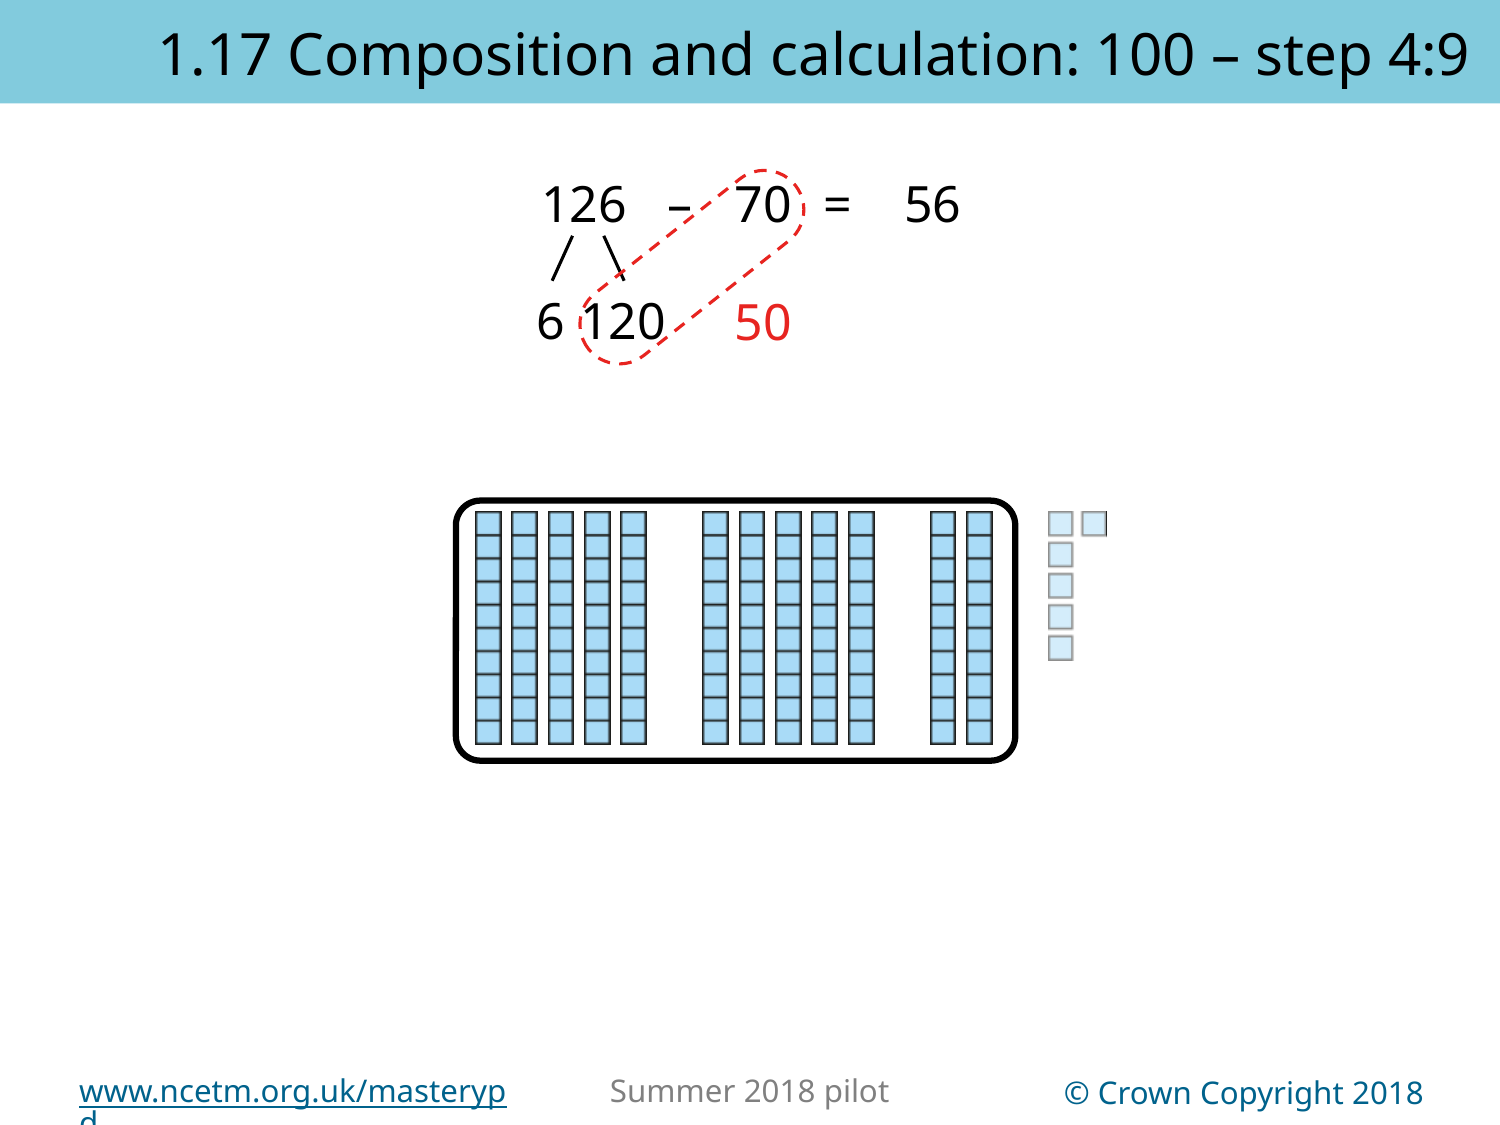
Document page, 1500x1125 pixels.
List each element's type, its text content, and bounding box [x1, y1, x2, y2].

text_box 70 [719, 164, 807, 240]
picture [1047, 511, 1108, 661]
list 1.17 Composition and calculation: 100 – step 4:9 [0, 0, 1500, 104]
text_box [551, 235, 573, 281]
text_box [579, 195, 790, 364]
text_box 50 [719, 282, 807, 358]
picture [584, 511, 611, 746]
picture [620, 511, 647, 746]
text_box 120 [642, 327, 681, 358]
picture [475, 511, 502, 746]
text_box [455, 500, 1016, 761]
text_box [603, 235, 625, 281]
text_box 120 [565, 282, 601, 358]
picture [847, 511, 875, 746]
text_box 126 [526, 164, 642, 240]
picture [929, 511, 957, 746]
text_box [1028, 506, 1106, 666]
picture [811, 511, 838, 746]
text_box 6 [521, 282, 565, 358]
text_box = 56 [808, 164, 977, 240]
picture [702, 511, 729, 746]
picture [738, 511, 766, 746]
picture [547, 511, 575, 746]
picture [775, 511, 802, 746]
text_box – [652, 164, 708, 240]
picture [511, 511, 538, 746]
picture [966, 511, 993, 746]
